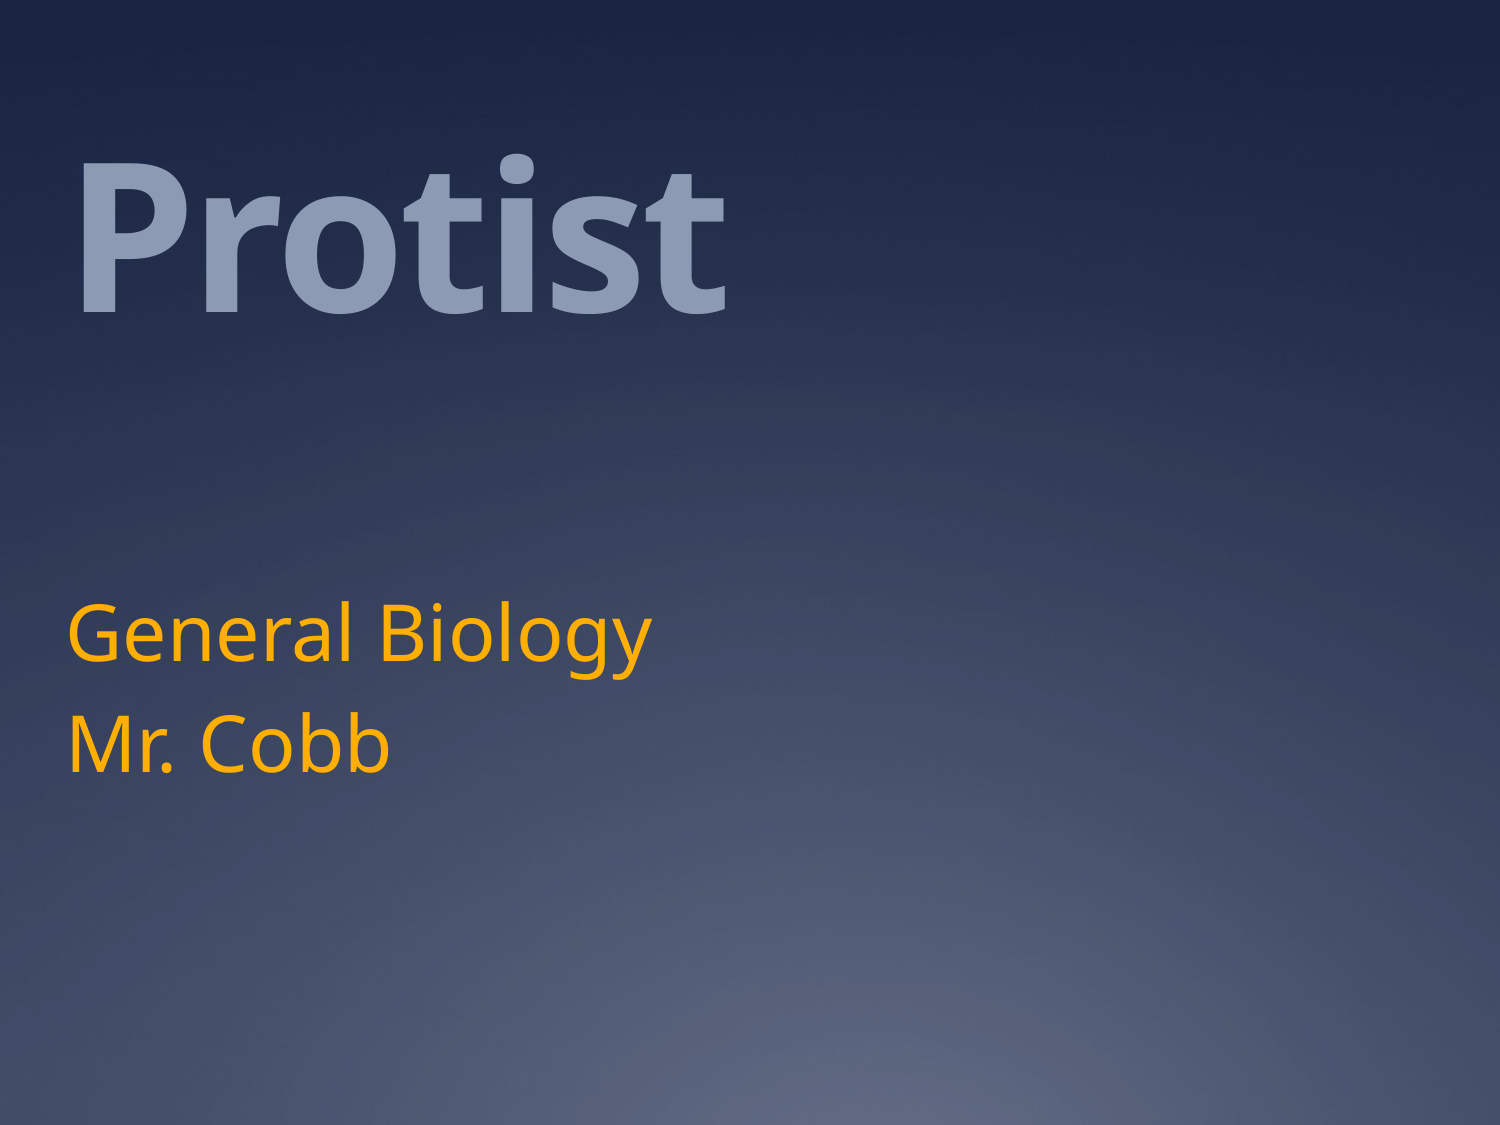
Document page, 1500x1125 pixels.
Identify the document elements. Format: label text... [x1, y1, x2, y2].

title Protist [50, 121, 1447, 570]
subtitle General Biology Mr. Cobb [50, 575, 819, 796]
